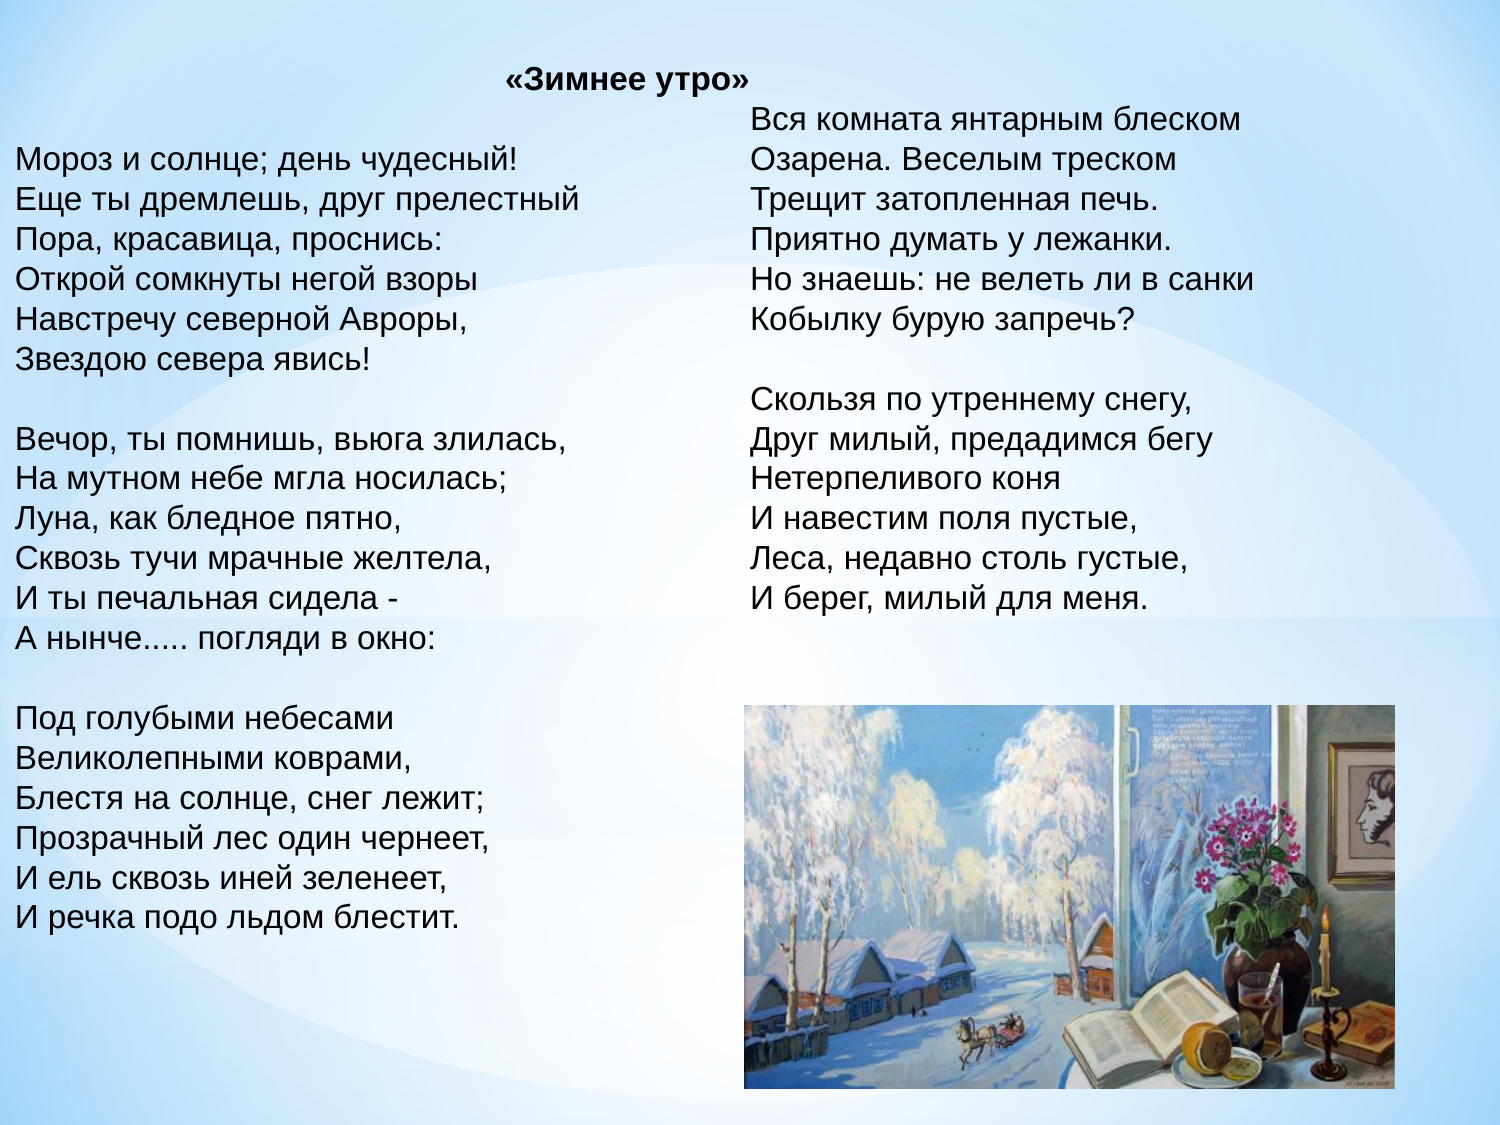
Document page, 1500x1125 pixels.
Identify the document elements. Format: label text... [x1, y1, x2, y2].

picture [744, 705, 1395, 1090]
text_box «Зимнее утро» Мороз и солнце; день чудесный! Еще ты дремлешь, друг прелестный Пора, красавица, проснись: Открой сомкнуты негой взоры Навстречу северной Авроры, Звездою севера явись! Вечор, ты помнишь, вьюга злилась, На мутном небе мгла носилась; Луна, как бледное пятно, Сквозь тучи мрачные желтела, И ты печальная сидела - А нынче..... погляди в окно: Под голубыми небесами Великолепными коврами, Блестя на солнце, снег лежит; Прозрачный лес один чернеет, И ель сквозь иней зеленеет, И речка подо льдом блестит. Вся комната янтарным блеском Озарена. Веселым треском Трещит затопленная печь. Приятно думать у лежанки. Но знаешь: не велеть ли в санки Кобылку бурую запречь? Скользя по утреннему снегу, Друг милый, предадимся бегу Нетерпеливого коня И навестим поля пустые, Леса, недавно столь густые, И берег, милый для меня. [0, 50, 1500, 1125]
